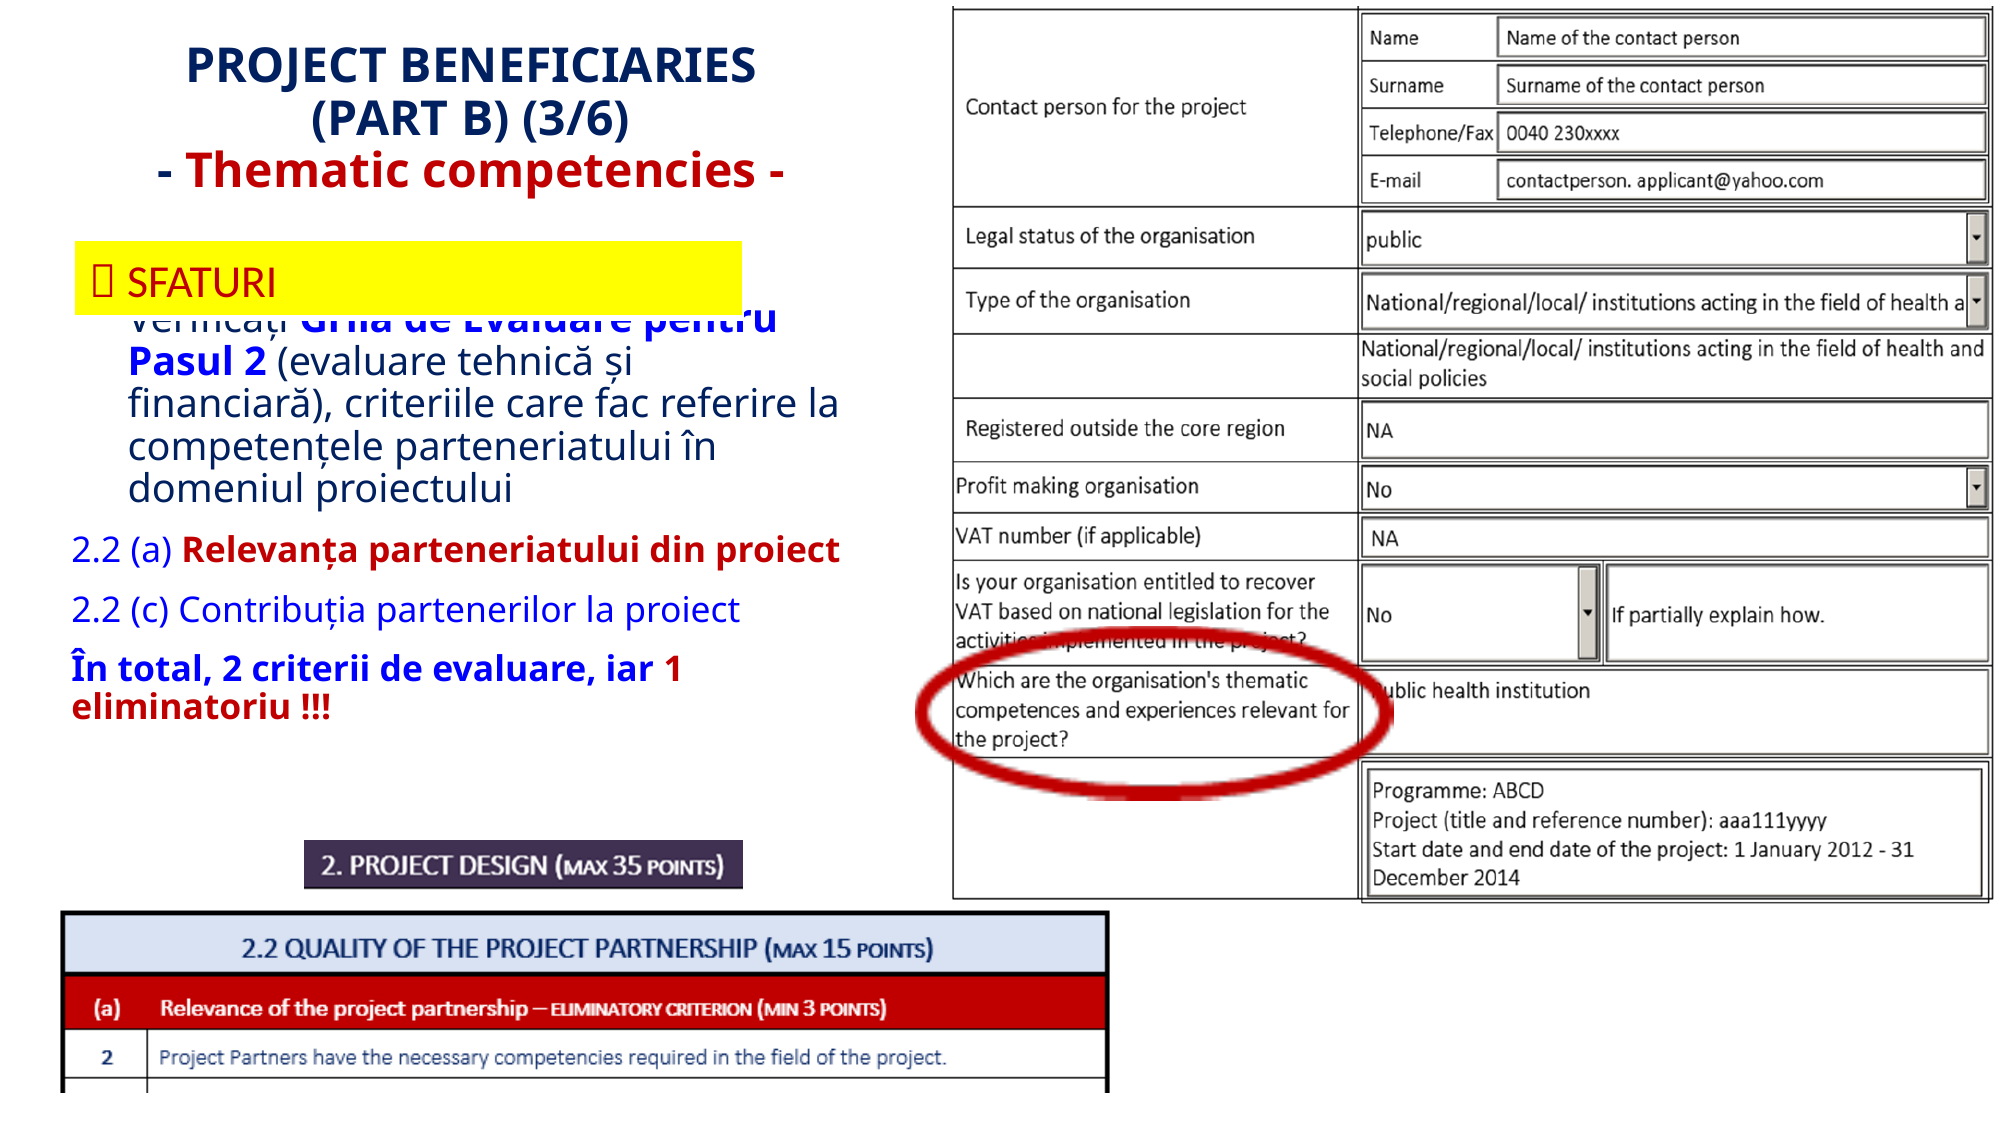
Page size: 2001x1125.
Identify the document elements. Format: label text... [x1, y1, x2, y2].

picture [303, 840, 743, 892]
title PROJECT BENEFICIARIES (PART B) (3/6) - Thematic competencies - [0, 33, 942, 206]
table_header  SFATURI [75, 241, 742, 315]
subtitle Verificați Grila de Evaluare pentru Pasul 2 (evaluare tehnică și financiară), criteriile care fac referire la competențele parteneriatului în domeniul proiectului 2.2 (a) Relevanța parteneriatului din proiect 2.2 (c) Contribuția partenerilor la proiect În total, 2 criterii de evaluare, iar 1 eliminatoriu !!! [56, 138, 862, 902]
picture [56, 6, 2000, 1093]
